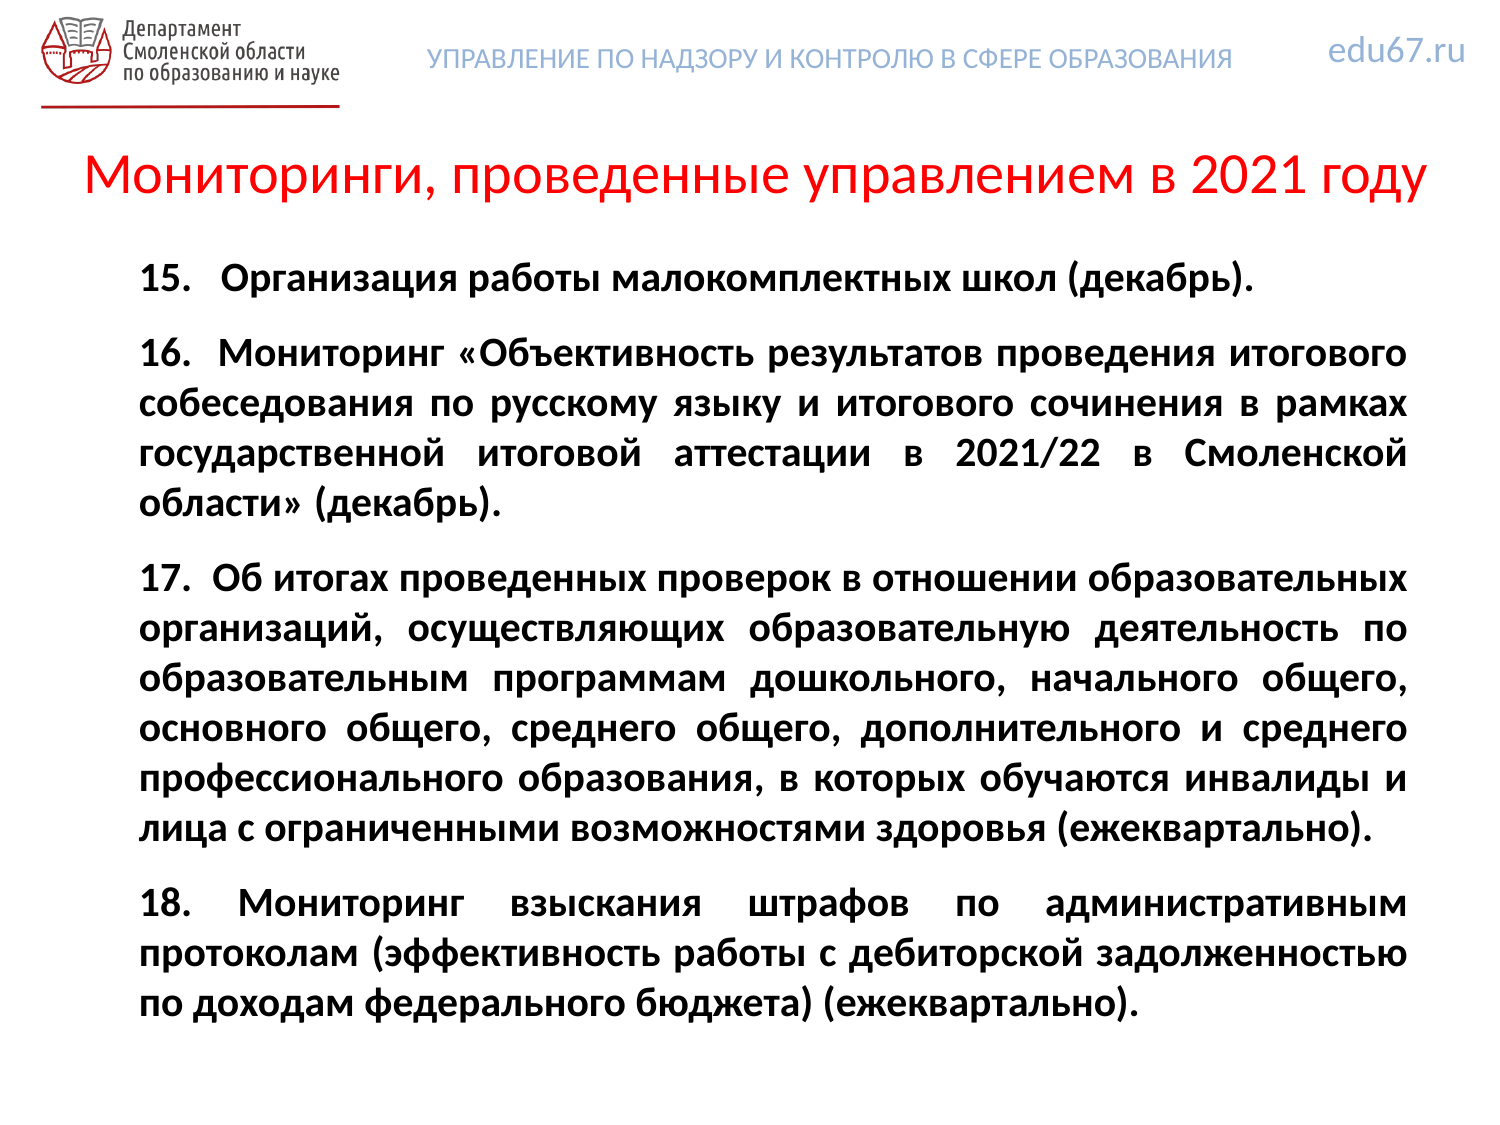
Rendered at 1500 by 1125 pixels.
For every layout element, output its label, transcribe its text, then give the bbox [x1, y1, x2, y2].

picture [36, 14, 349, 123]
text_box 15. Организация работы малокомплектных школ (декабрь). 16. Мониторинг «Объективность результатов проведения итогового собеседования по русскому языку и итогового сочинения в рамках государственной итоговой аттестации в 2021/22 в Смоленской области» (декабрь). 17. Об итогах проведенных проверок в отношении образовательных организаций, осуществляющих образовательную деятельность по образовательным программам дошкольного, начального общего, основного общего, среднего общего, дополнительного и среднего профессионального образования, в которых обучаются инвалиды и лица с ограниченными возможностями здоровья (ежеквартально). 18. Мониторинг взыскания штрафов по административным протоколам (эффективность работы с дебиторской задолженностью по доходам федерального бюджета) (ежеквартально). [123, 242, 1424, 1125]
text_box Мониторинги, проведенные управлением в 2021 году [41, 127, 1471, 213]
text_box edu67.ru [1313, 17, 1482, 78]
text_box УПРАВЛЕНИЕ ПО НАДЗОРУ И КОНТРОЛЮ В СФЕРЕ ОБРАЗОВАНИЯ [385, 32, 1275, 82]
